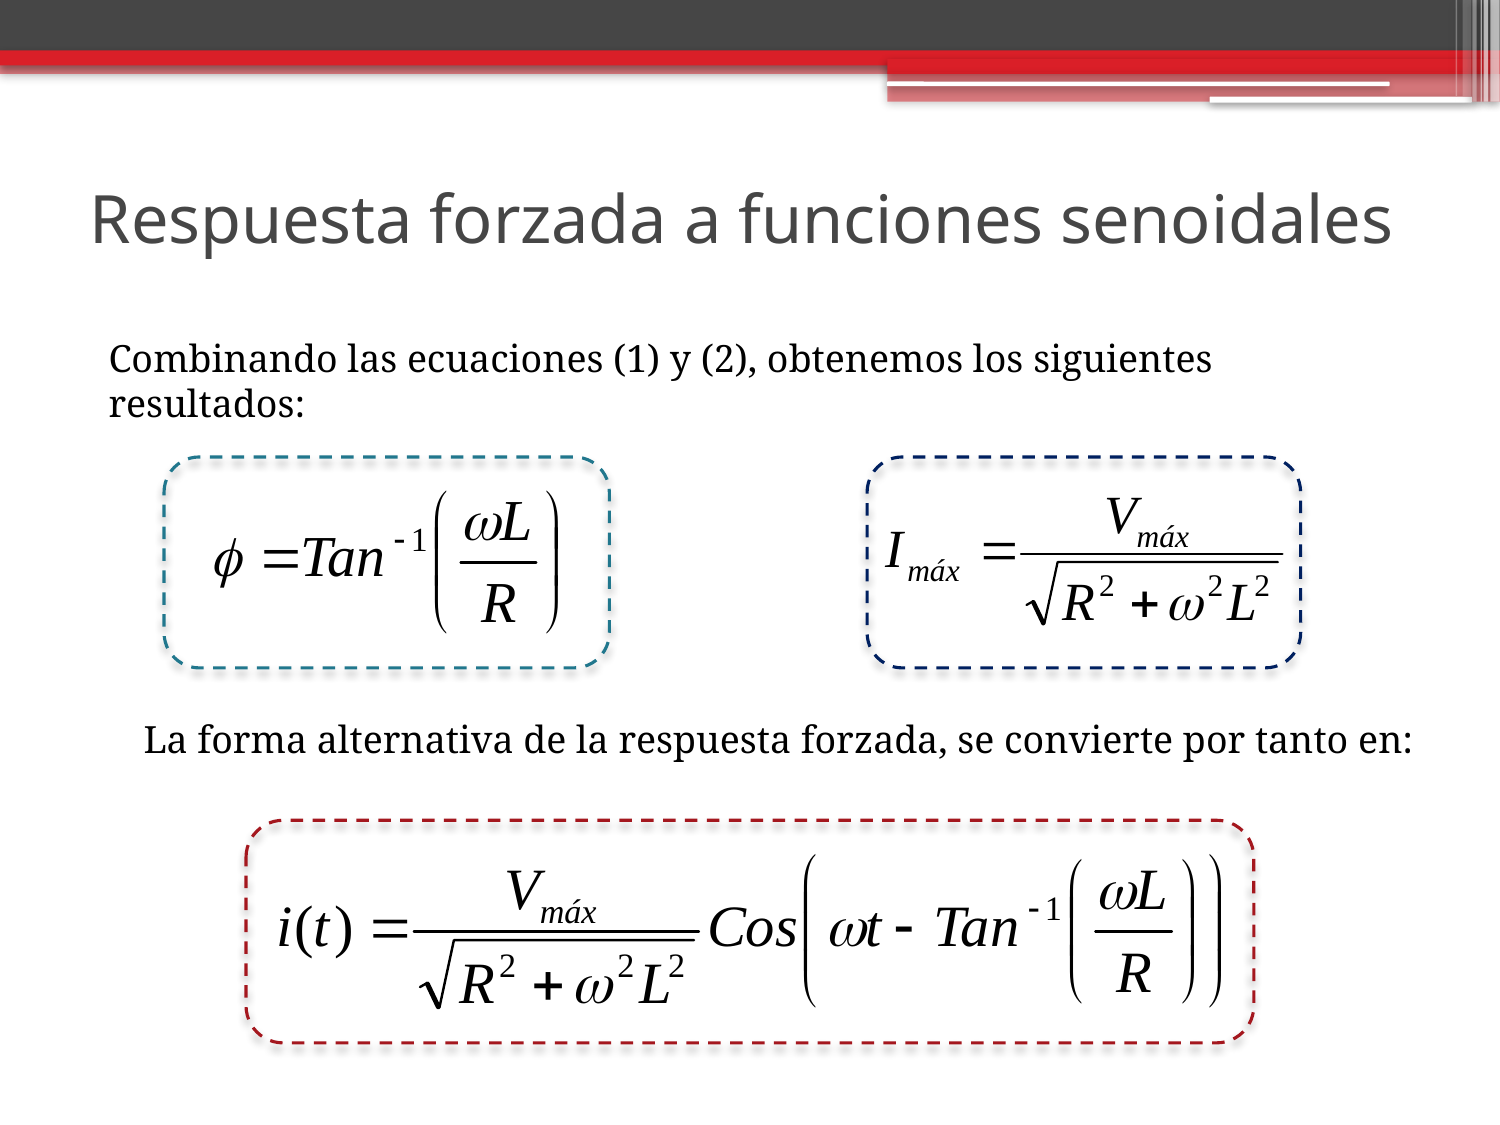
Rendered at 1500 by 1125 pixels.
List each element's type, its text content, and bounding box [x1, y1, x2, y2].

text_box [206, 480, 574, 645]
text_box La forma alternativa de la respuesta forzada, se convierte por tanto en: [128, 703, 1454, 774]
text_box Combinando las ecuaciones (1) y (2), obtenemos los siguientes resultados: [93, 327, 1289, 433]
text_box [875, 482, 1293, 636]
text_box [865, 455, 1303, 670]
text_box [269, 843, 1242, 1020]
title Respuesta forzada a funciones senoidales [75, 128, 1425, 305]
text_box [162, 455, 611, 670]
text_box [244, 818, 1256, 1045]
